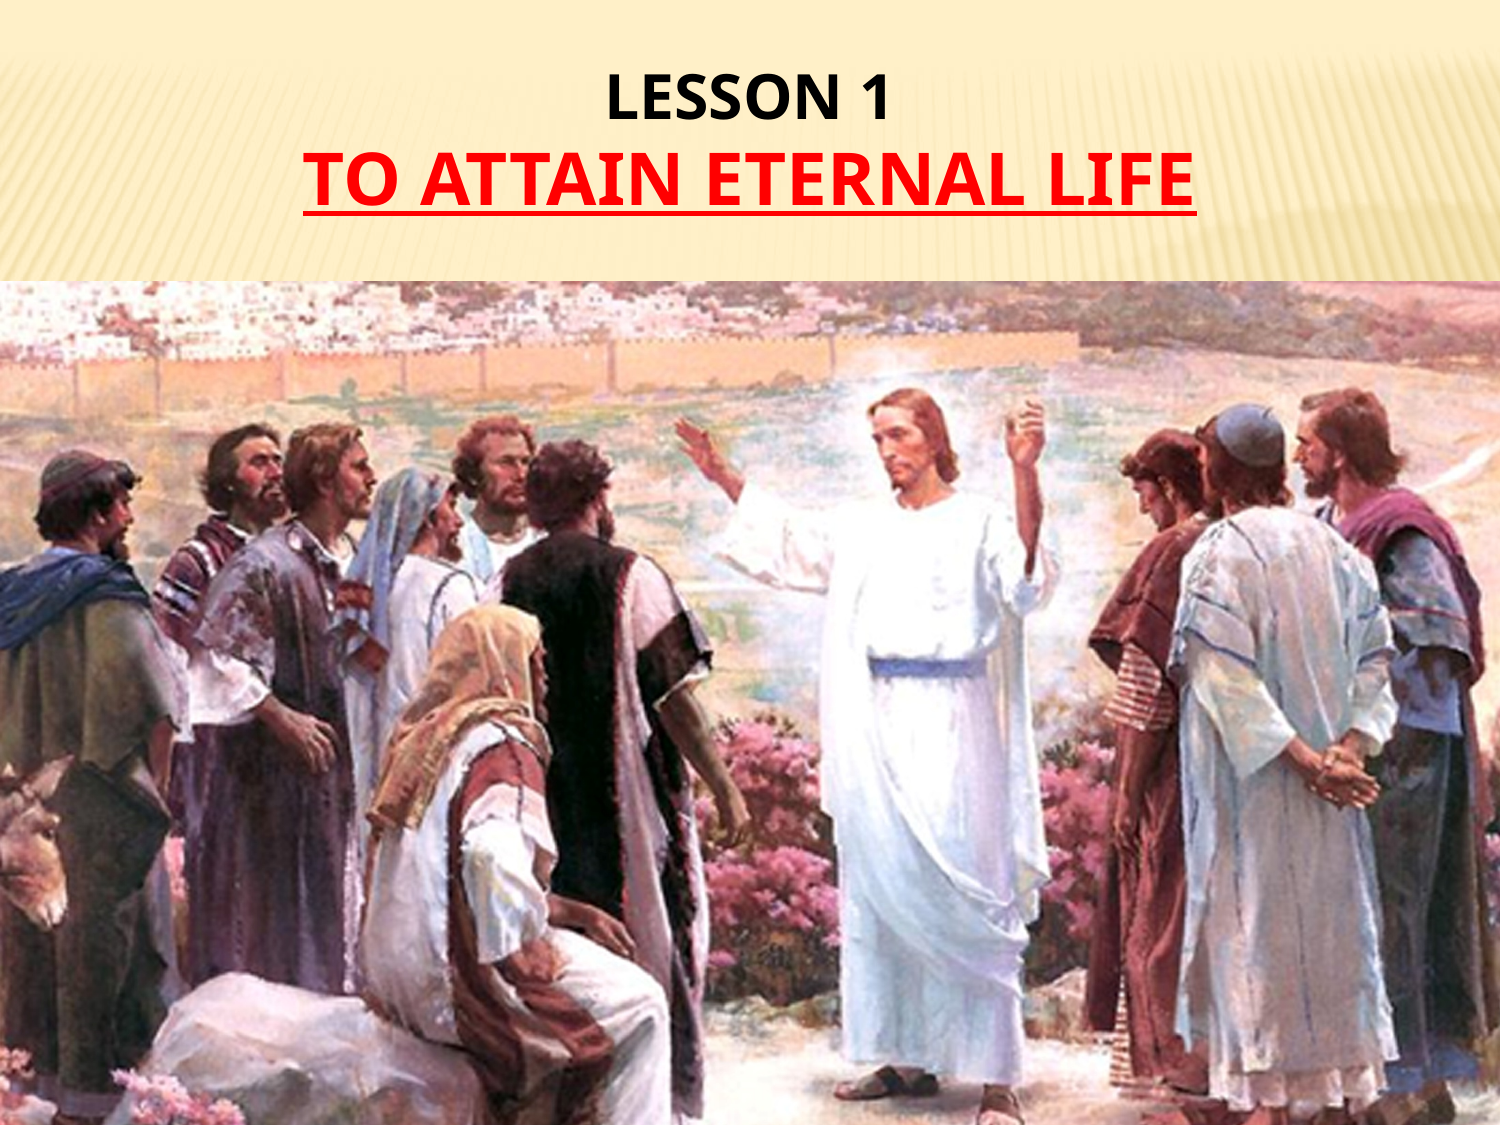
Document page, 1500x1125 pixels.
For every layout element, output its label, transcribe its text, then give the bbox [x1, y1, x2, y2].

text_box LESSON 1 TO ATTAIN ETERNAL LIFE [0, 50, 1500, 228]
picture [0, 280, 1500, 1125]
